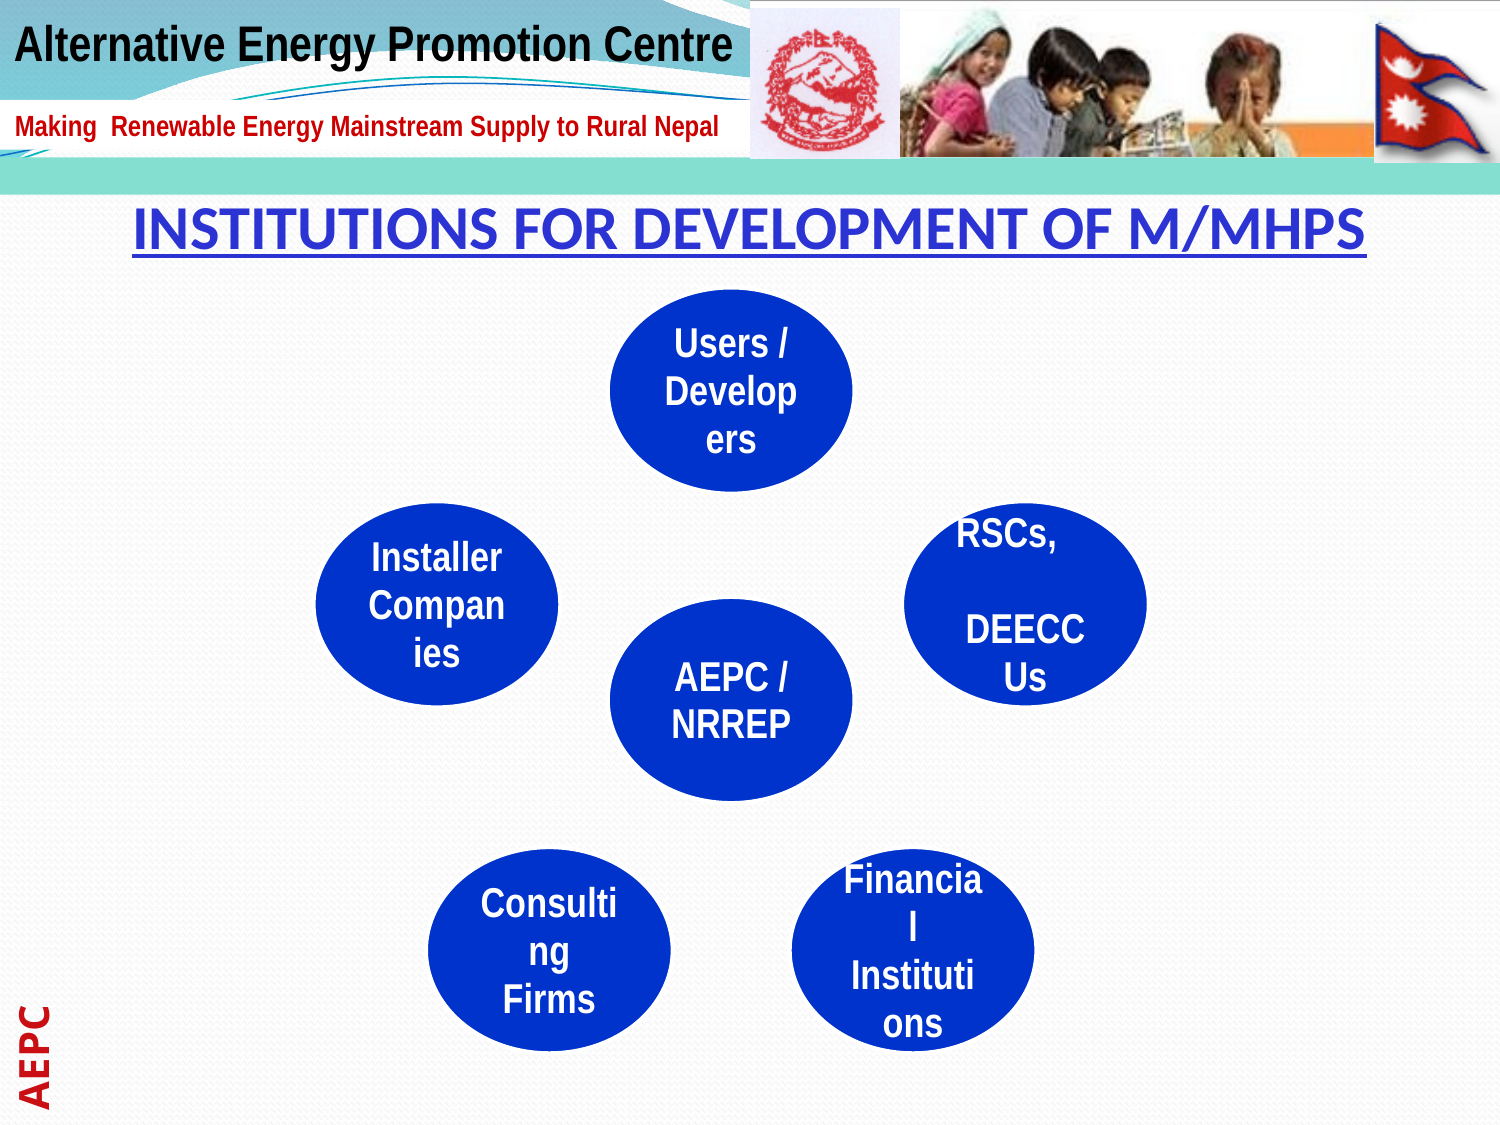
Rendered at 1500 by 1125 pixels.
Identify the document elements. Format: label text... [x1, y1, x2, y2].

picture [750, 0, 1500, 163]
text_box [237, 287, 1226, 1113]
title Institutions for Development of M/MHPs [74, 174, 1426, 263]
